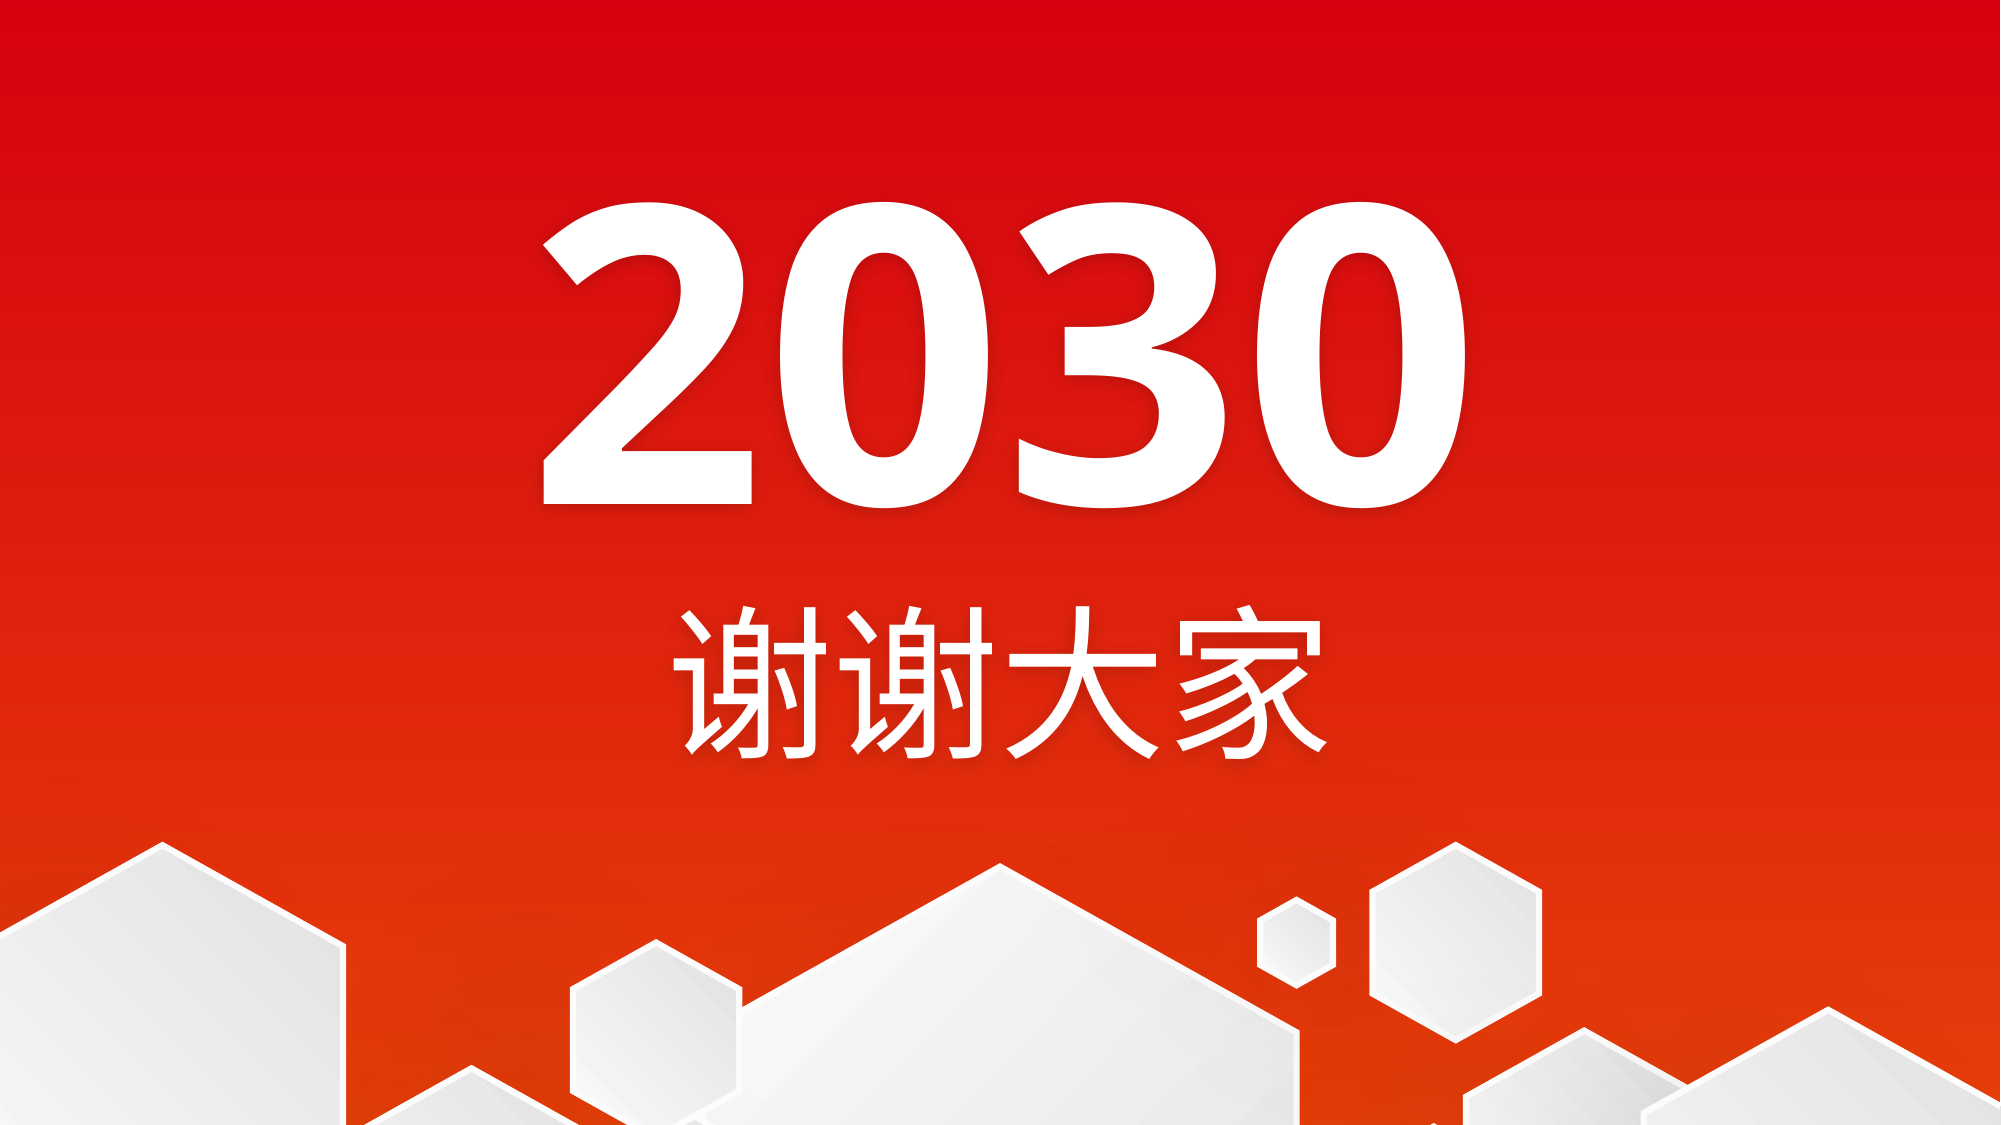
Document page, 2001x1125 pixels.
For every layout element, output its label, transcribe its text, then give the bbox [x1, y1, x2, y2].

text_box [702, 865, 1298, 1125]
text_box [368, 1067, 575, 1125]
text_box [1642, 1008, 2000, 1125]
text_box [1371, 843, 1540, 1042]
text_box [571, 941, 741, 1125]
text_box 2030 [512, 80, 1496, 595]
text_box 谢谢大家 [651, 610, 1349, 788]
text_box [683, 1116, 712, 1125]
text_box [1259, 898, 1334, 987]
text_box [1464, 1029, 1653, 1125]
text_box [0, 844, 345, 1125]
